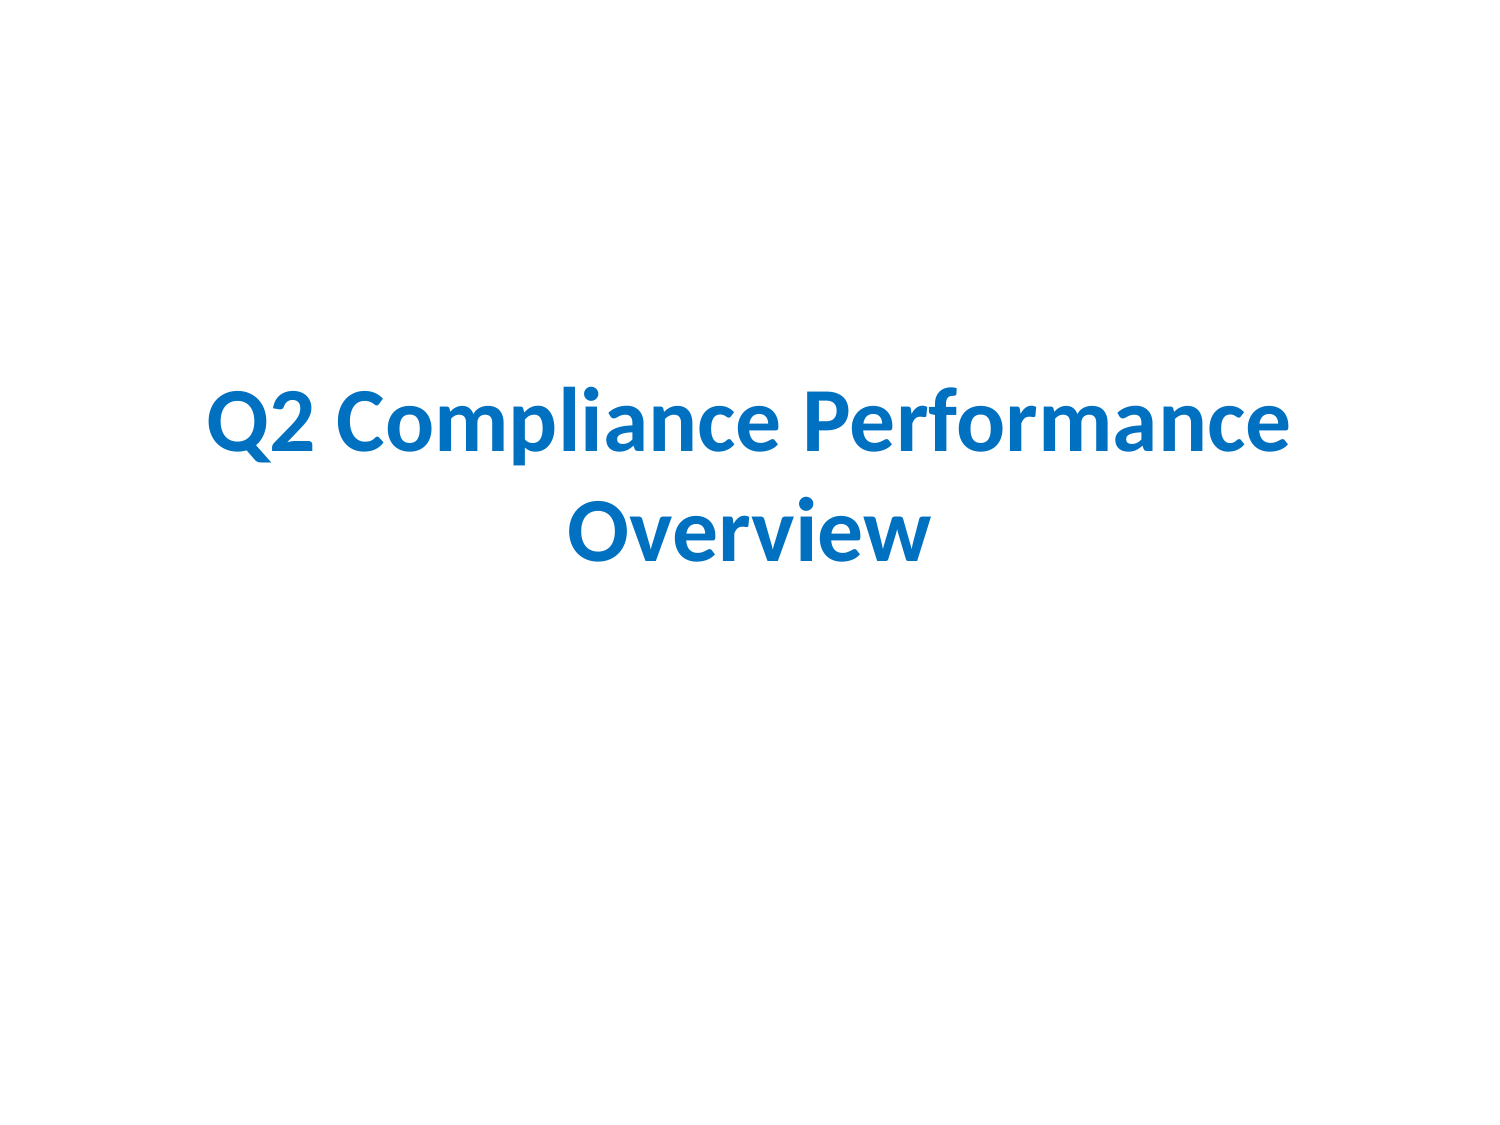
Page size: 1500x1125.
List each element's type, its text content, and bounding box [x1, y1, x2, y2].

title Q2 Compliance Performance Overview [112, 349, 1388, 591]
